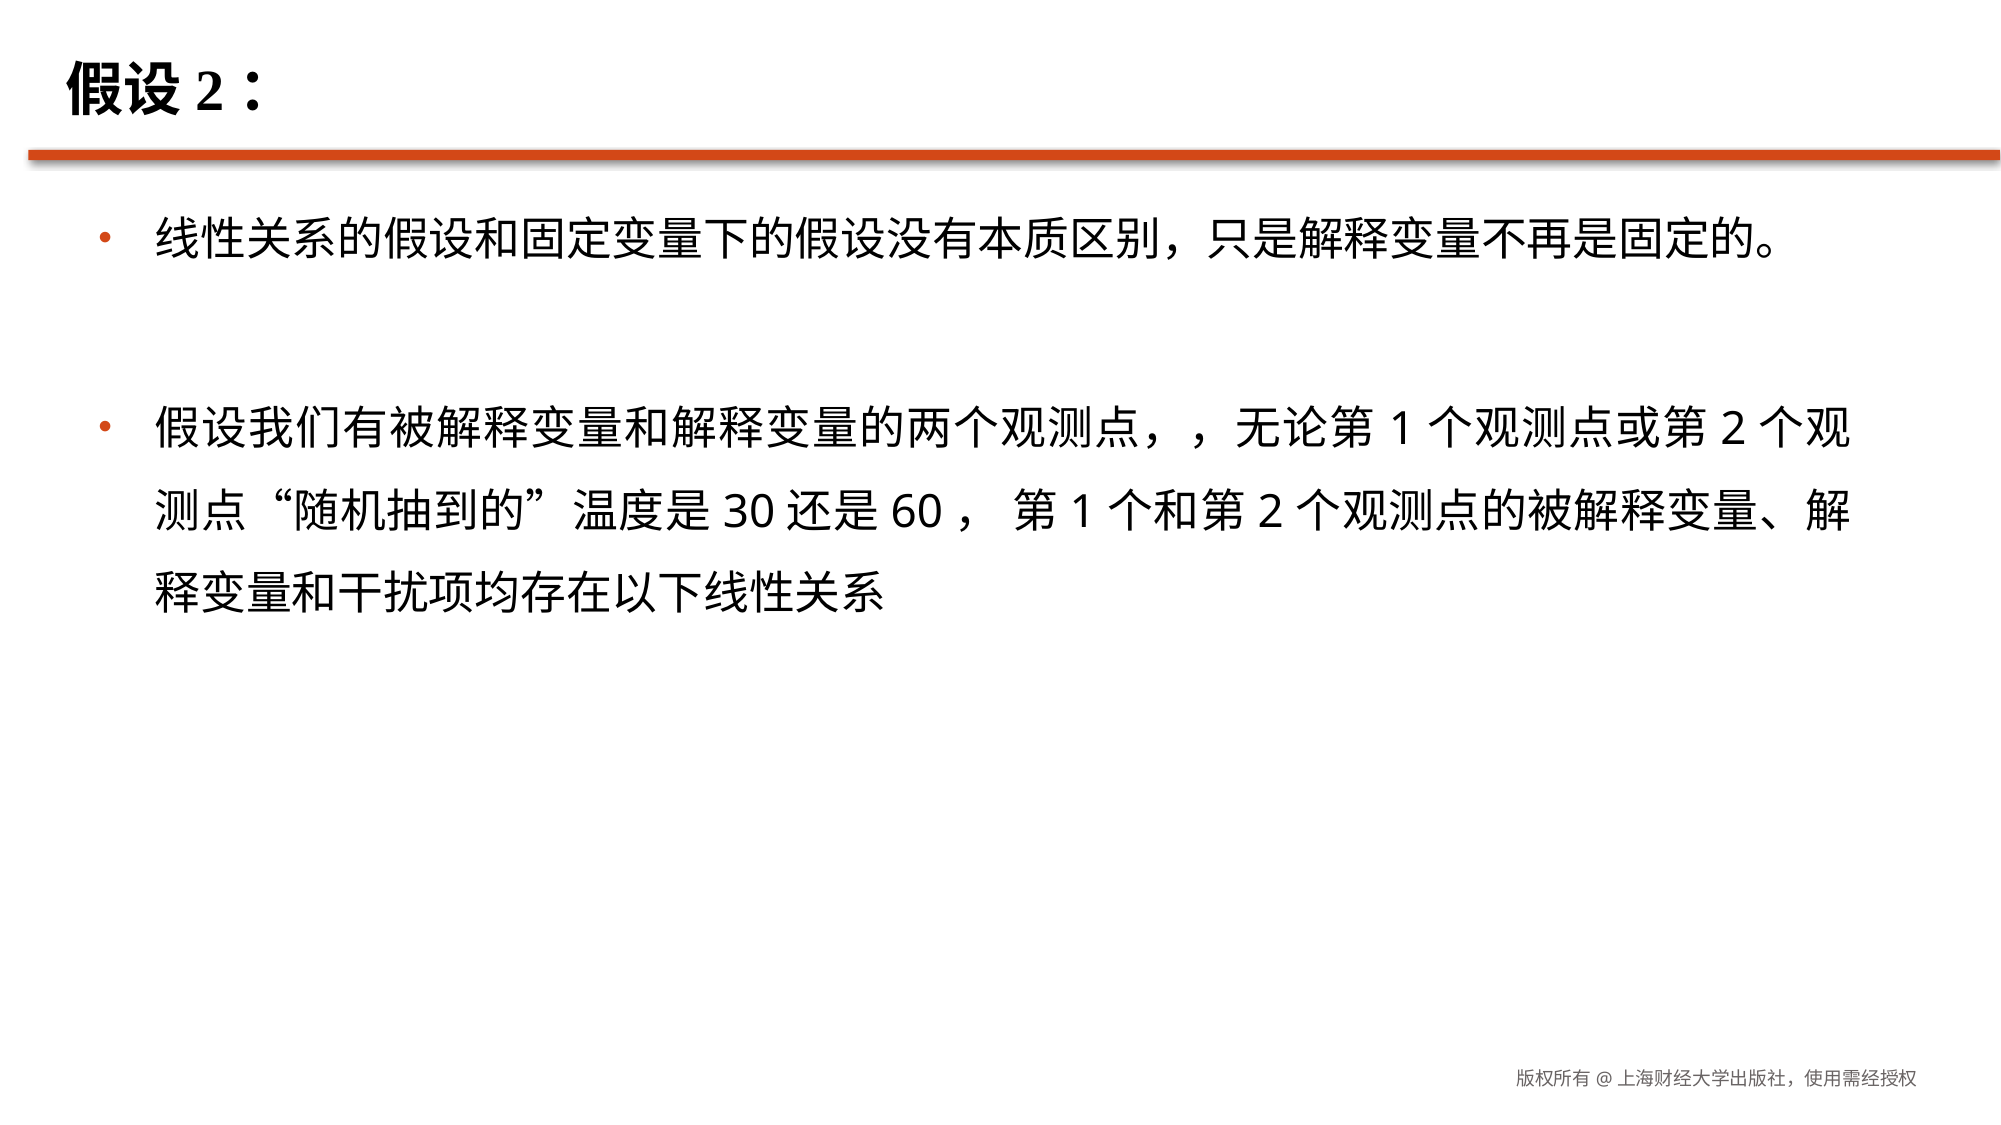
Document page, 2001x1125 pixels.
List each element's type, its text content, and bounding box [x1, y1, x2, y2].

footer 版权所有@上海财经大学出版社，使用需经授权 [1483, 1046, 1950, 1109]
